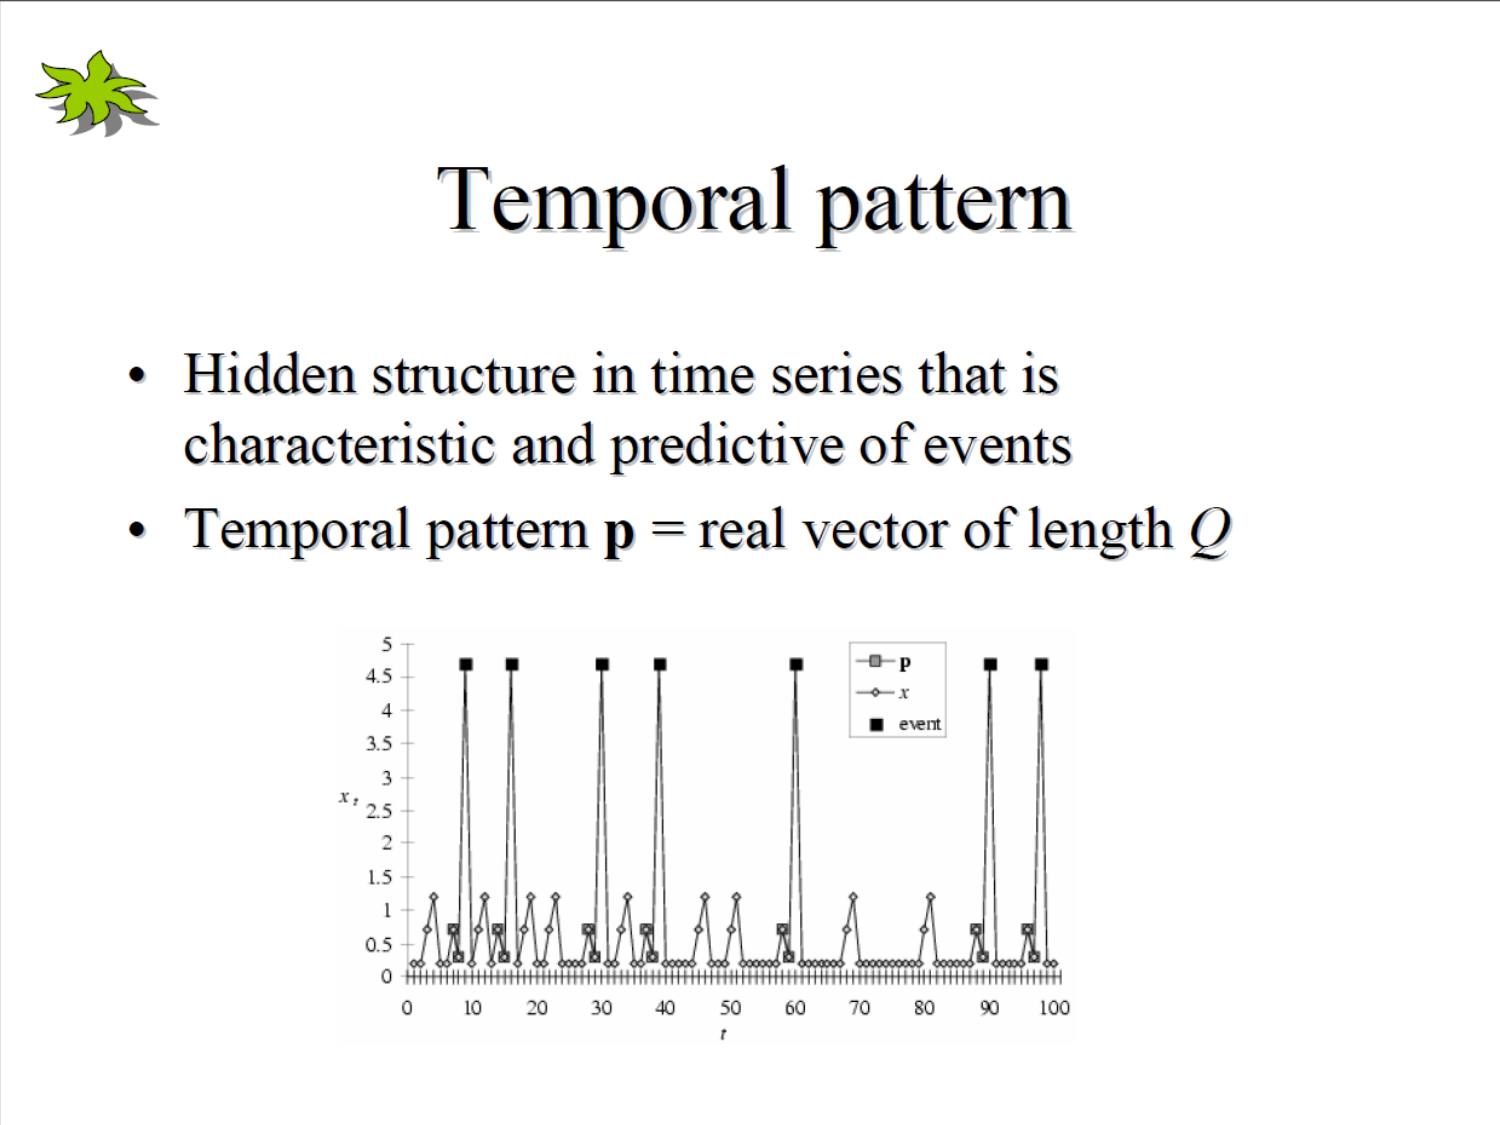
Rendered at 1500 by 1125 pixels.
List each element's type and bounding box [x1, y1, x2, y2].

text_box [0, 0, 1500, 1125]
